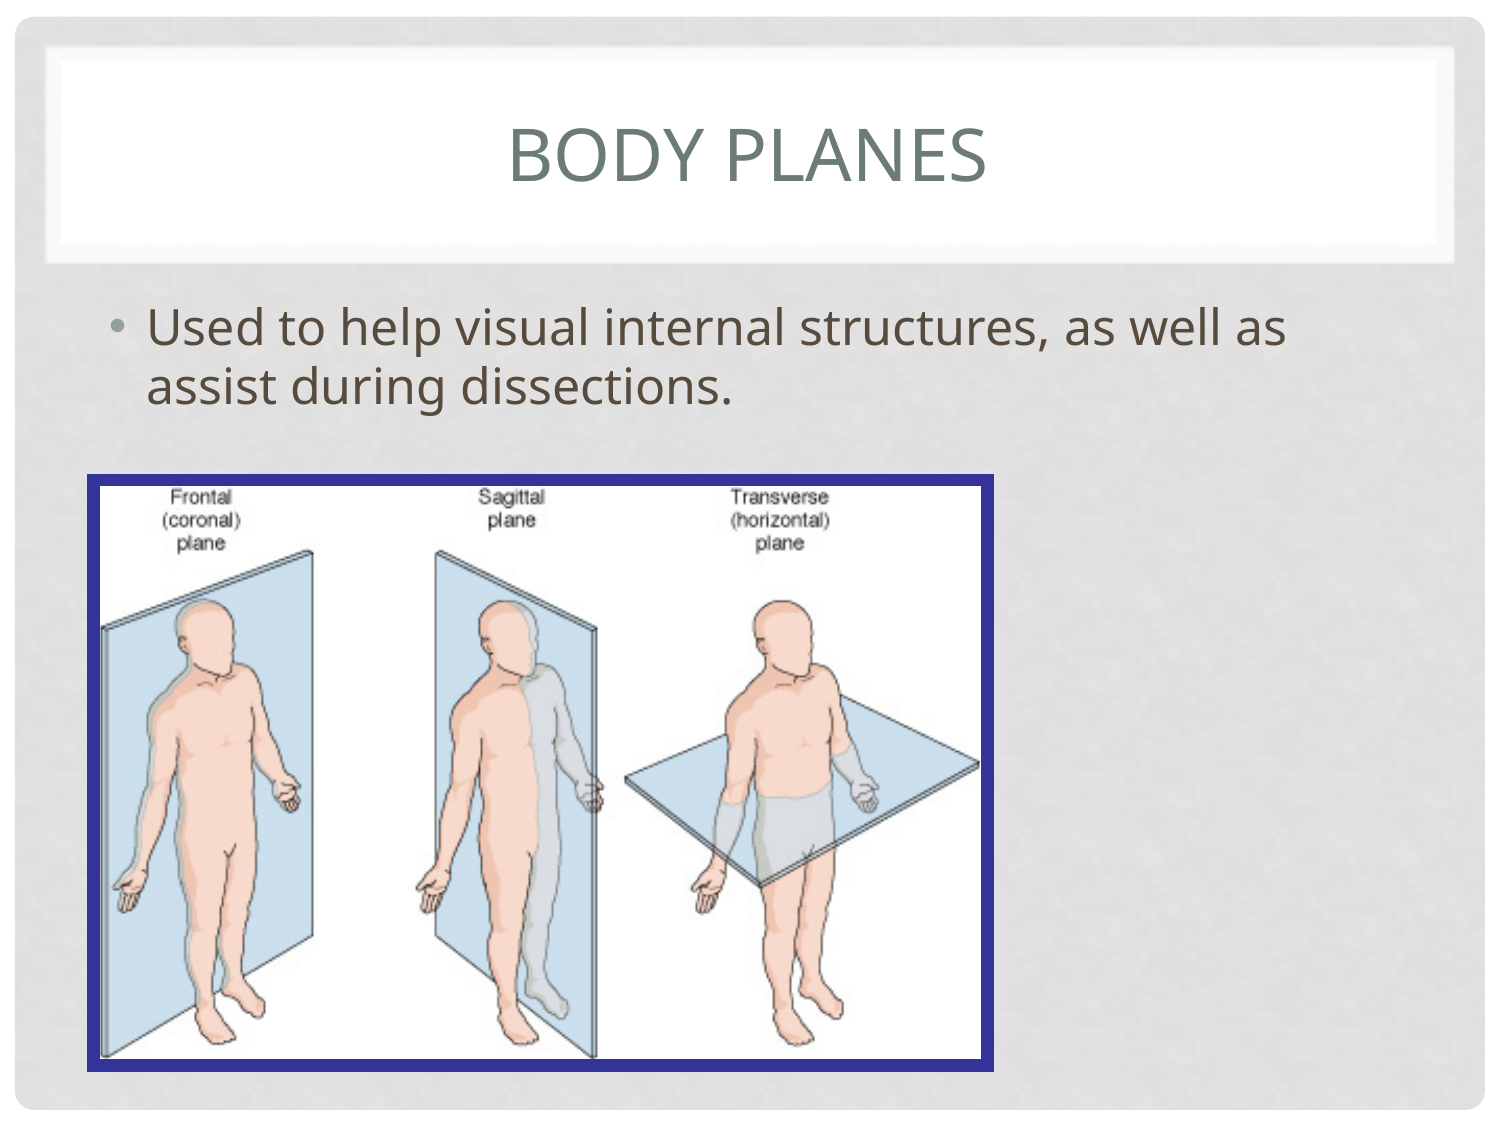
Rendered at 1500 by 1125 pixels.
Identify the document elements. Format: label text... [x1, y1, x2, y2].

picture [99, 486, 982, 1060]
title Body Planes [69, 66, 1425, 238]
list Used to help visual internal structures, as well as assist during dissections. *coronal planes aka frontal [75, 287, 1425, 1005]
